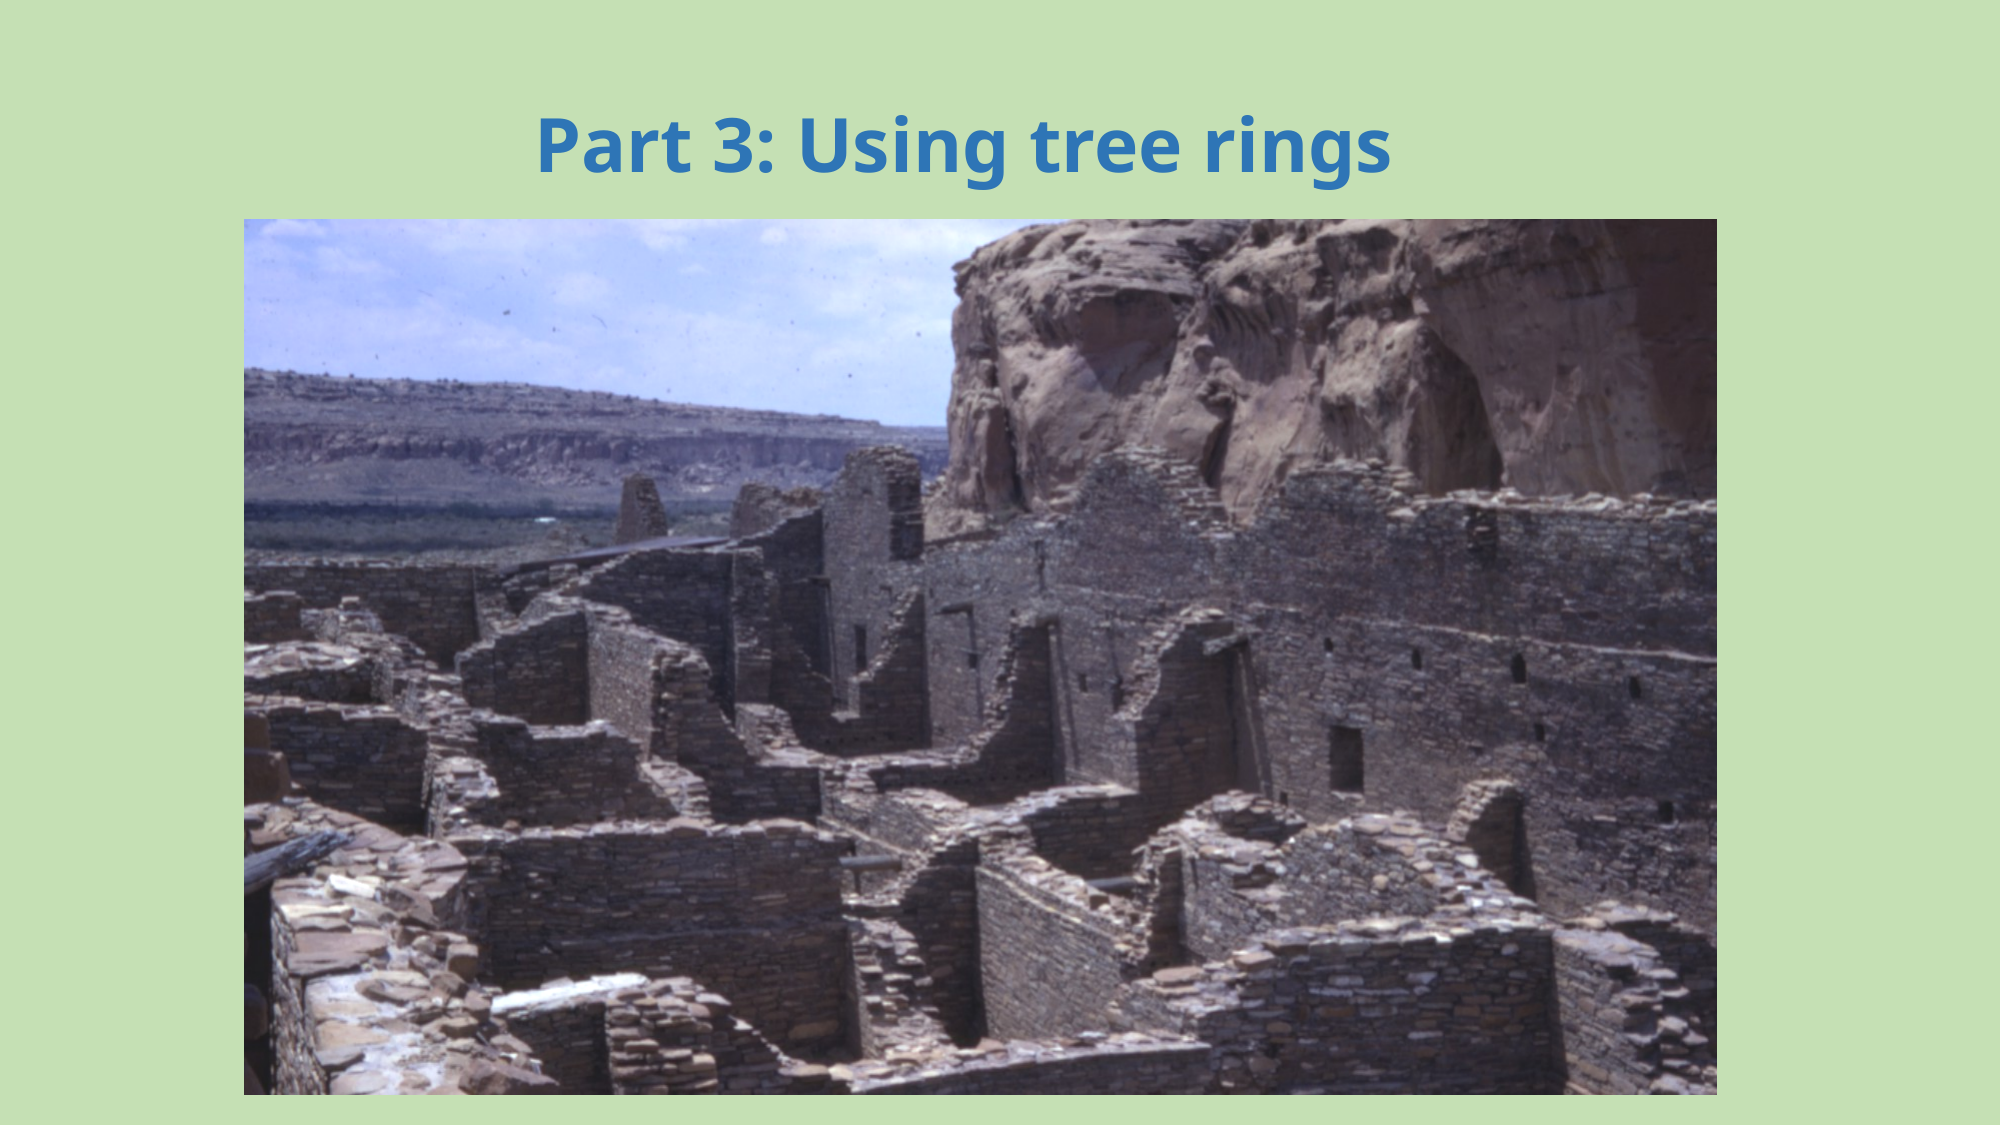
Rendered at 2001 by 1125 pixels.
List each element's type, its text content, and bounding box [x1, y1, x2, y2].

title Part 3: Using tree rings [477, 99, 1451, 197]
picture [244, 219, 1717, 1095]
